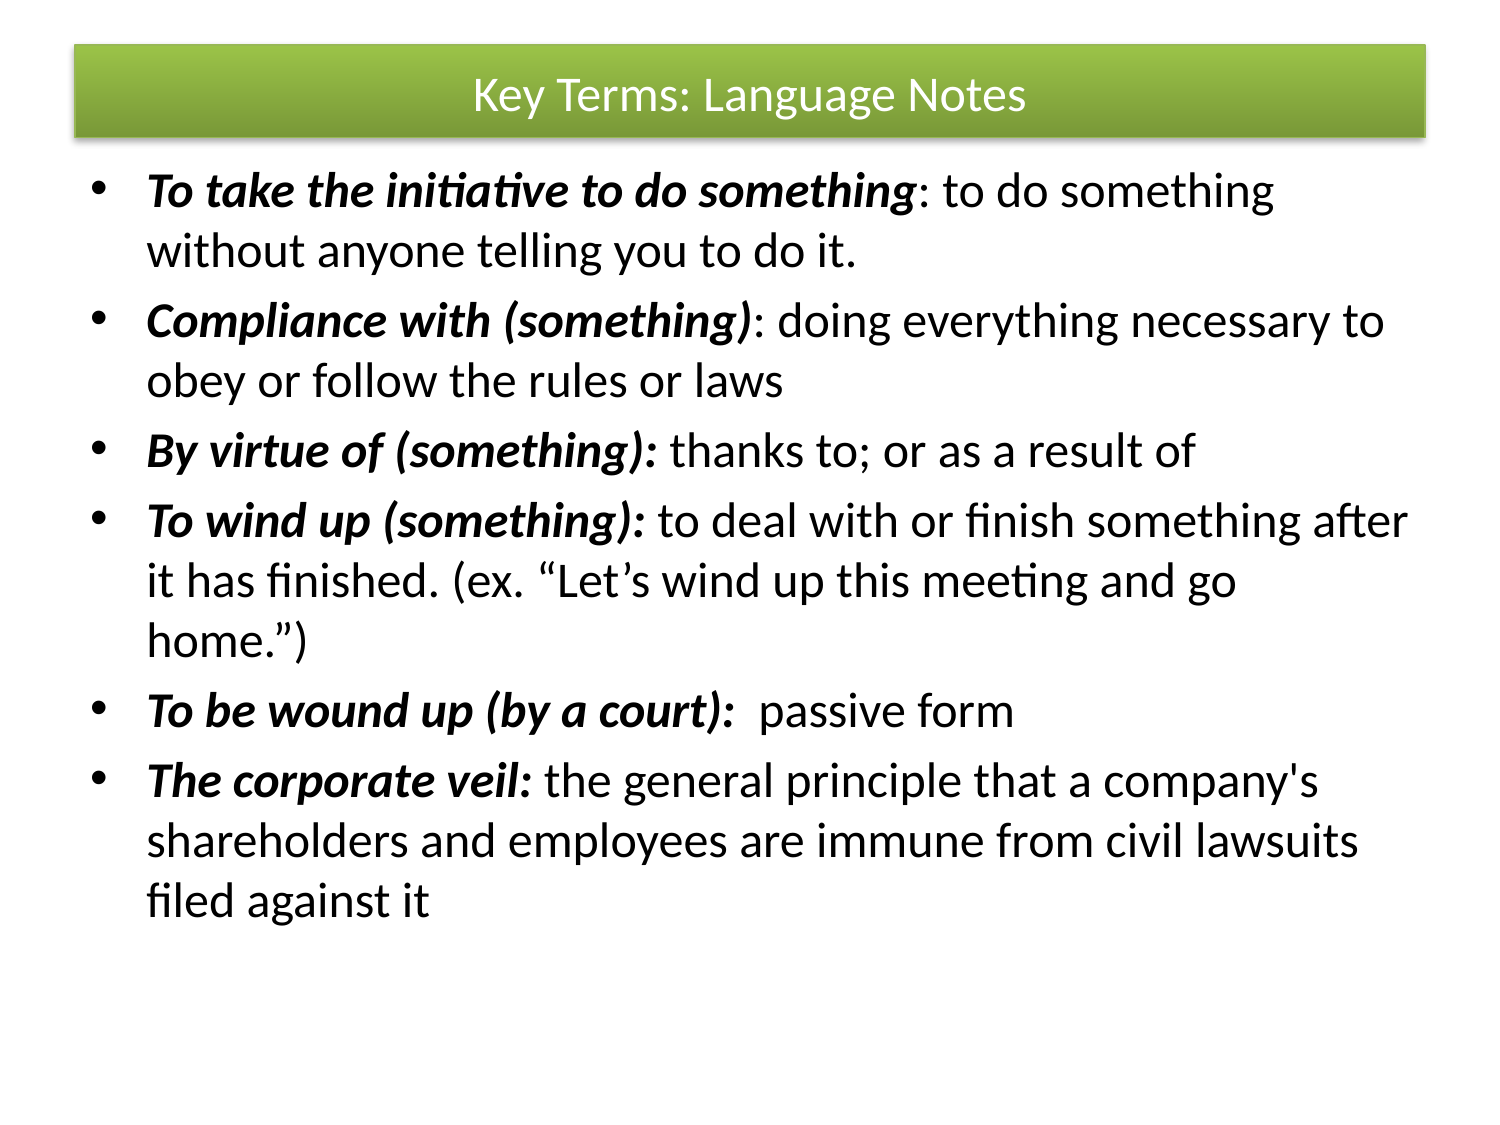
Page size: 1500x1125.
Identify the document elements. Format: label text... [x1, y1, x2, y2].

title Key Terms: Language Notes [74, 44, 1426, 138]
list To take the initiative to do something: to do something without anyone telling you to do it. Compliance with (something): doing everything necessary to obey or follow the rules or laws By virtue of (something): thanks to; or as a result of To wind up (something): to deal with or finish something after it has finished. (ex. “Let’s wind up this meeting and go home.”) To be wound up (by a court): passive form The corporate veil: the general principle that a company's shareholders and employees are immune from civil lawsuits filed against it [75, 149, 1425, 1005]
